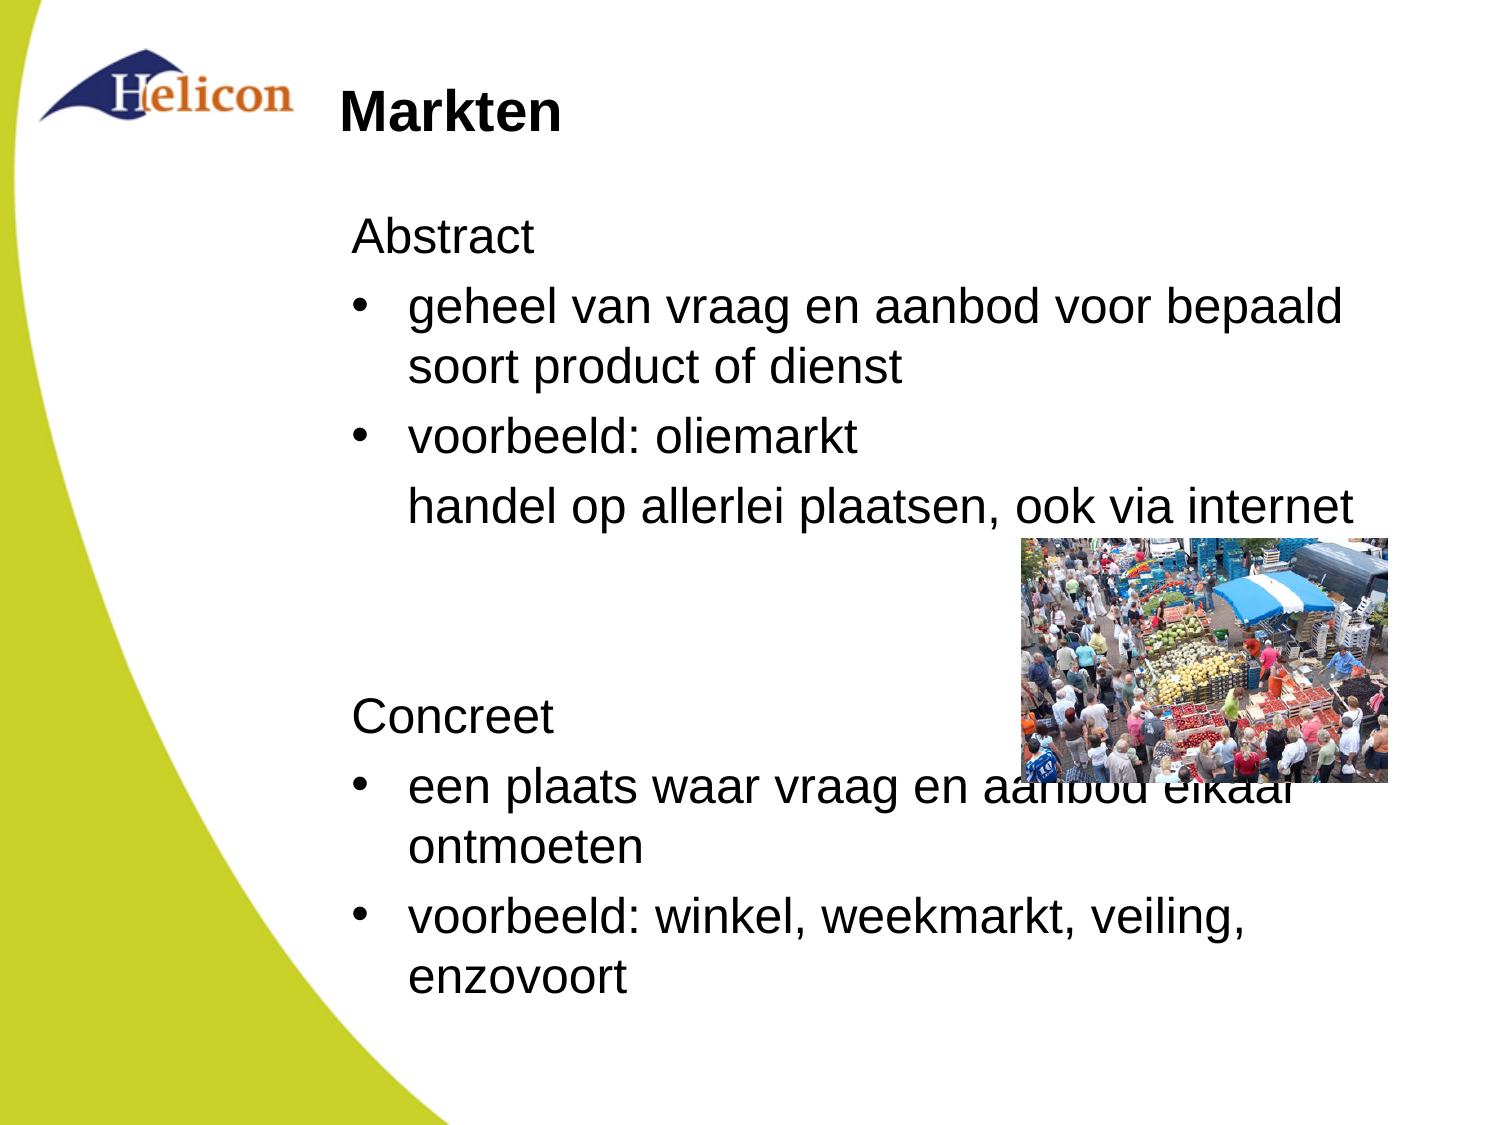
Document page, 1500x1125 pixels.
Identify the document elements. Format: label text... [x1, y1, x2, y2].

list Abstract geheel van vraag en aanbod voor bepaald soort product of dienst voorbeeld: oliemarkt handel op allerlei plaatsen, ook via internet Concreet een plaats waar vraag en aanbod elkaar ontmoeten voorbeeld: winkel, weekmarkt, veiling, enzovoort [336, 196, 1425, 1005]
picture [0, 0, 1500, 1125]
title Markten [324, 54, 1415, 161]
